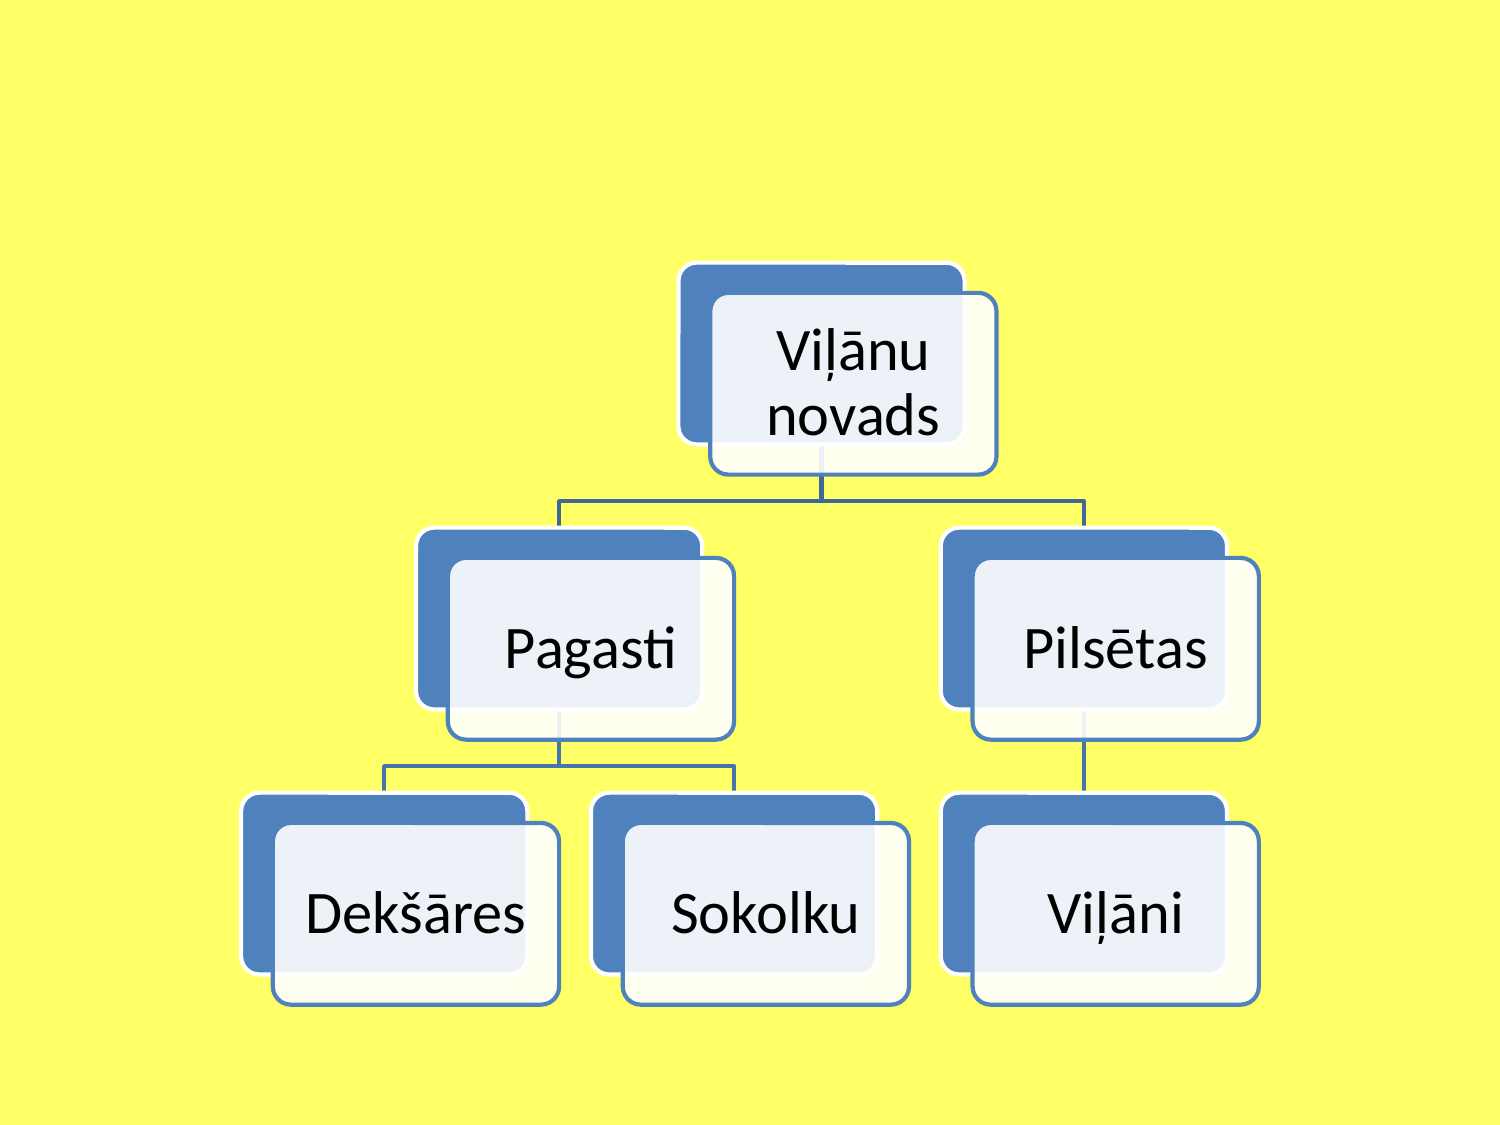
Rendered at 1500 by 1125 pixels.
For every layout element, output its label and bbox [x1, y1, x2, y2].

list [74, 262, 1426, 1006]
